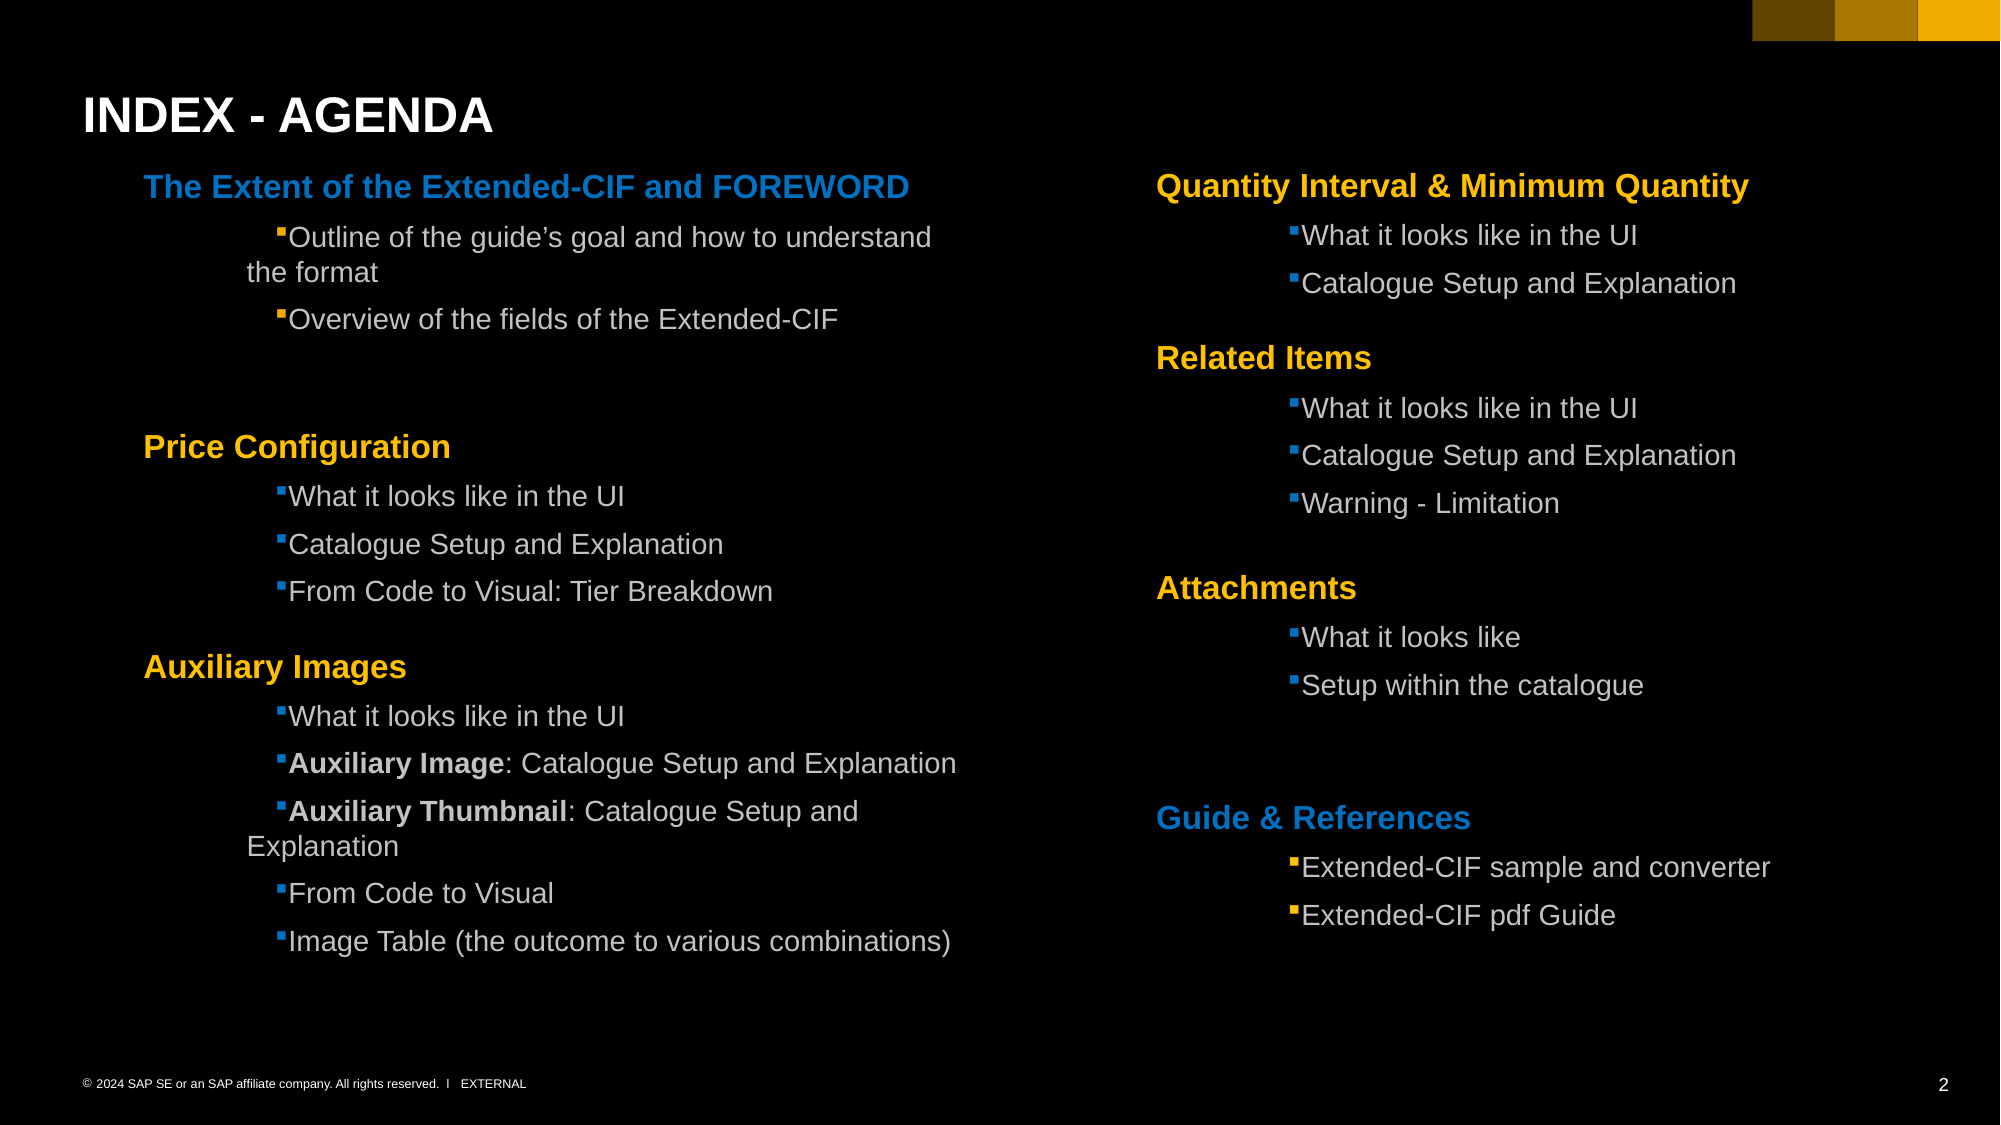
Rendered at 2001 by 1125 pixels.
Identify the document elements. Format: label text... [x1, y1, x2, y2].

list The Extent of the Extended-CIF and FOREWORD Outline of the guide’s goal and how to understand the format Overview of the fields of the Extended-CIF [143, 144, 954, 354]
text_box Quantity Interval & Minimum Quantity What it looks like in the UI Catalogue Setup and Explanation Related Items What it looks like in the UI Catalogue Setup and Explanation Warning - Limitation Attachments What it looks like Setup within the catalogue Guide & References Extended-CIF sample and converter Extended-CIF pdf Guide [1156, 164, 1875, 967]
text_box Price Configuration What it looks like in the UI Catalogue Setup and Explanation From Code to Visual: Tier Breakdown Auxiliary Images What it looks like in the UI Auxiliary Image: Catalogue Setup and Explanation Auxiliary Thumbnail: Catalogue Setup and Explanation From Code to Visual Image Table (the outcome to various combinations) [143, 425, 1015, 1059]
title INDEX - AGENDA [82, 82, 1918, 144]
